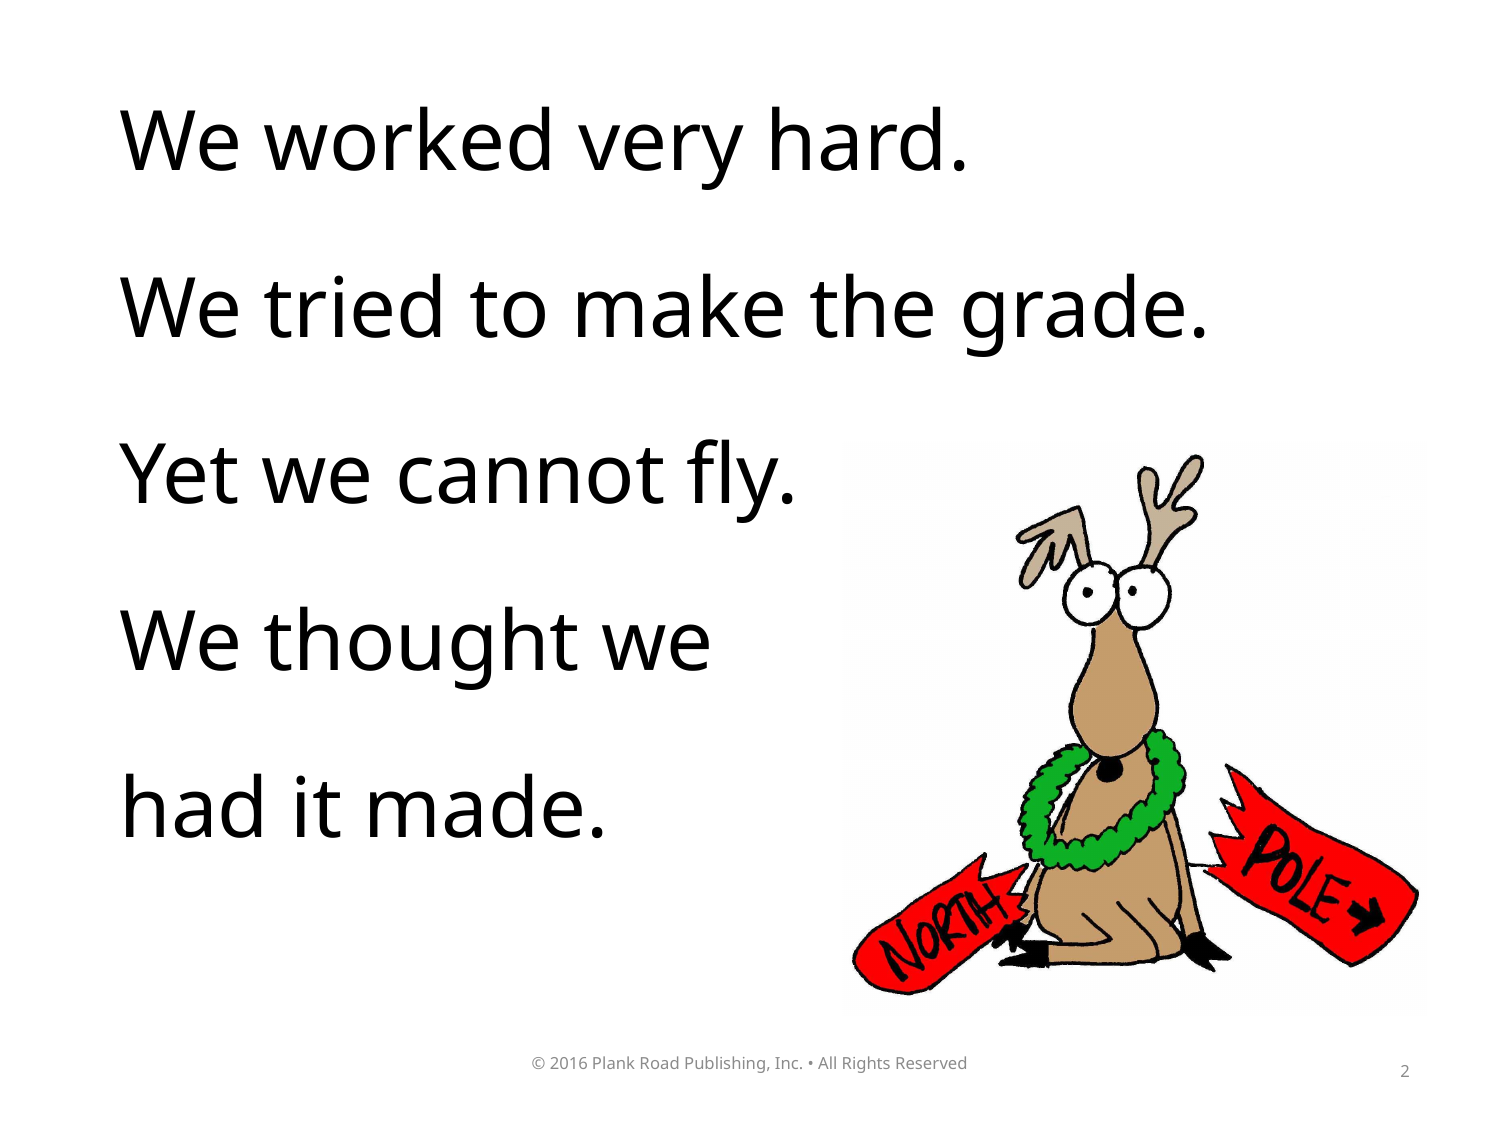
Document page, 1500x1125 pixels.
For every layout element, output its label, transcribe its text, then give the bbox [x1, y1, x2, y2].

picture [841, 440, 1427, 1016]
list We worked very hard. We tried to make the grade. Yet we cannot fly. We thought we had it made. [104, 30, 1425, 1014]
slide_number 2 [1074, 1042, 1425, 1103]
